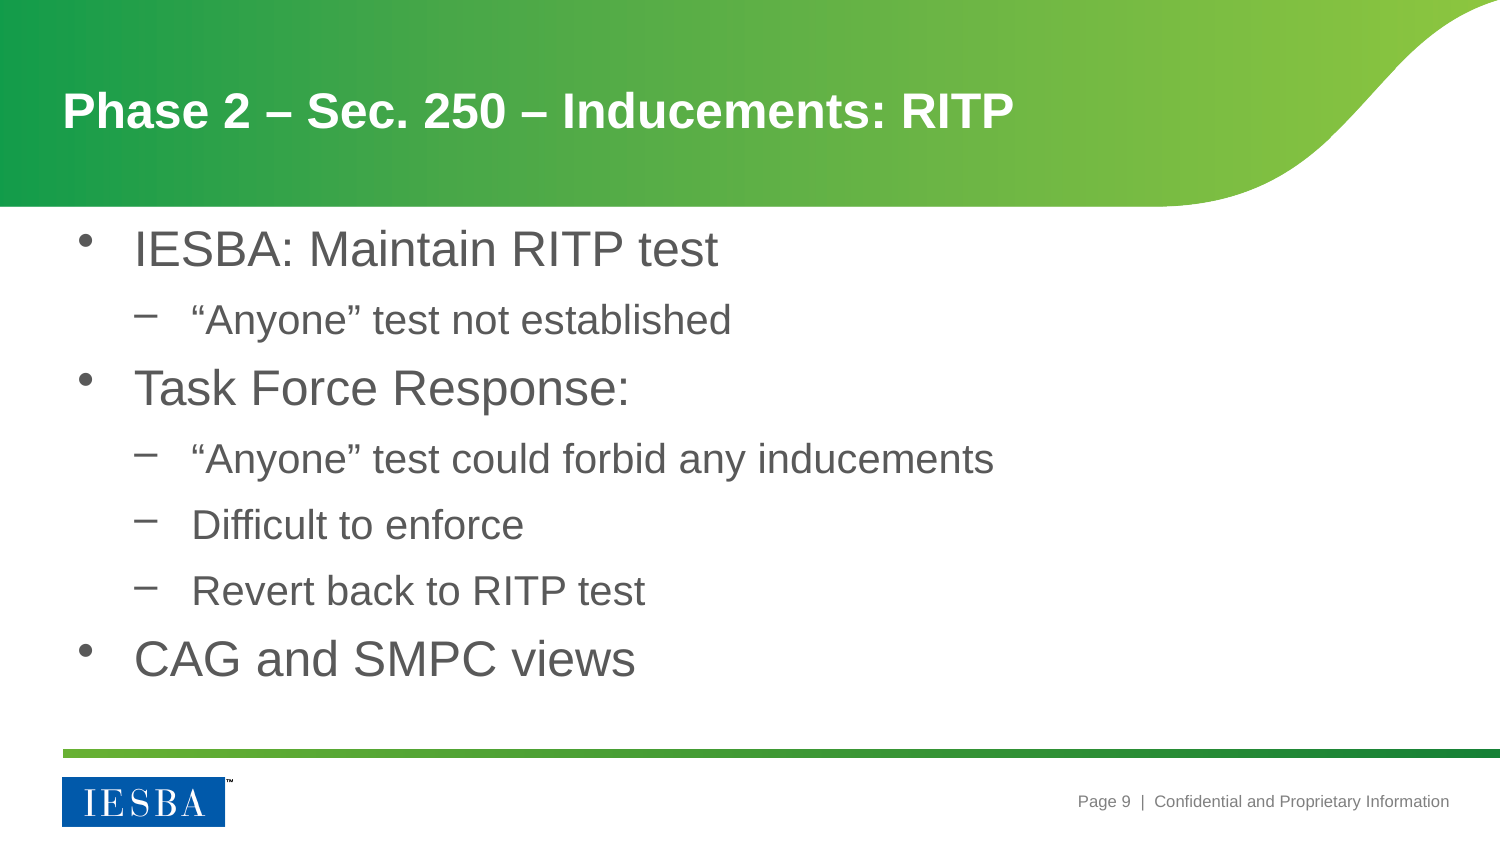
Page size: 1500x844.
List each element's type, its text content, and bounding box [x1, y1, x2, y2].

picture [62, 777, 233, 827]
list IESBA: Maintain RITP test “Anyone” test not established Task Force Response: “Anyone” test could forbid any inducements Difficult to enforce Revert back to RITP test CAG and SMPC views [62, 209, 1450, 747]
title Phase 2 – Sec. 250 – Inducements: RITP [62, 75, 1300, 142]
picture [0, 0, 1500, 207]
